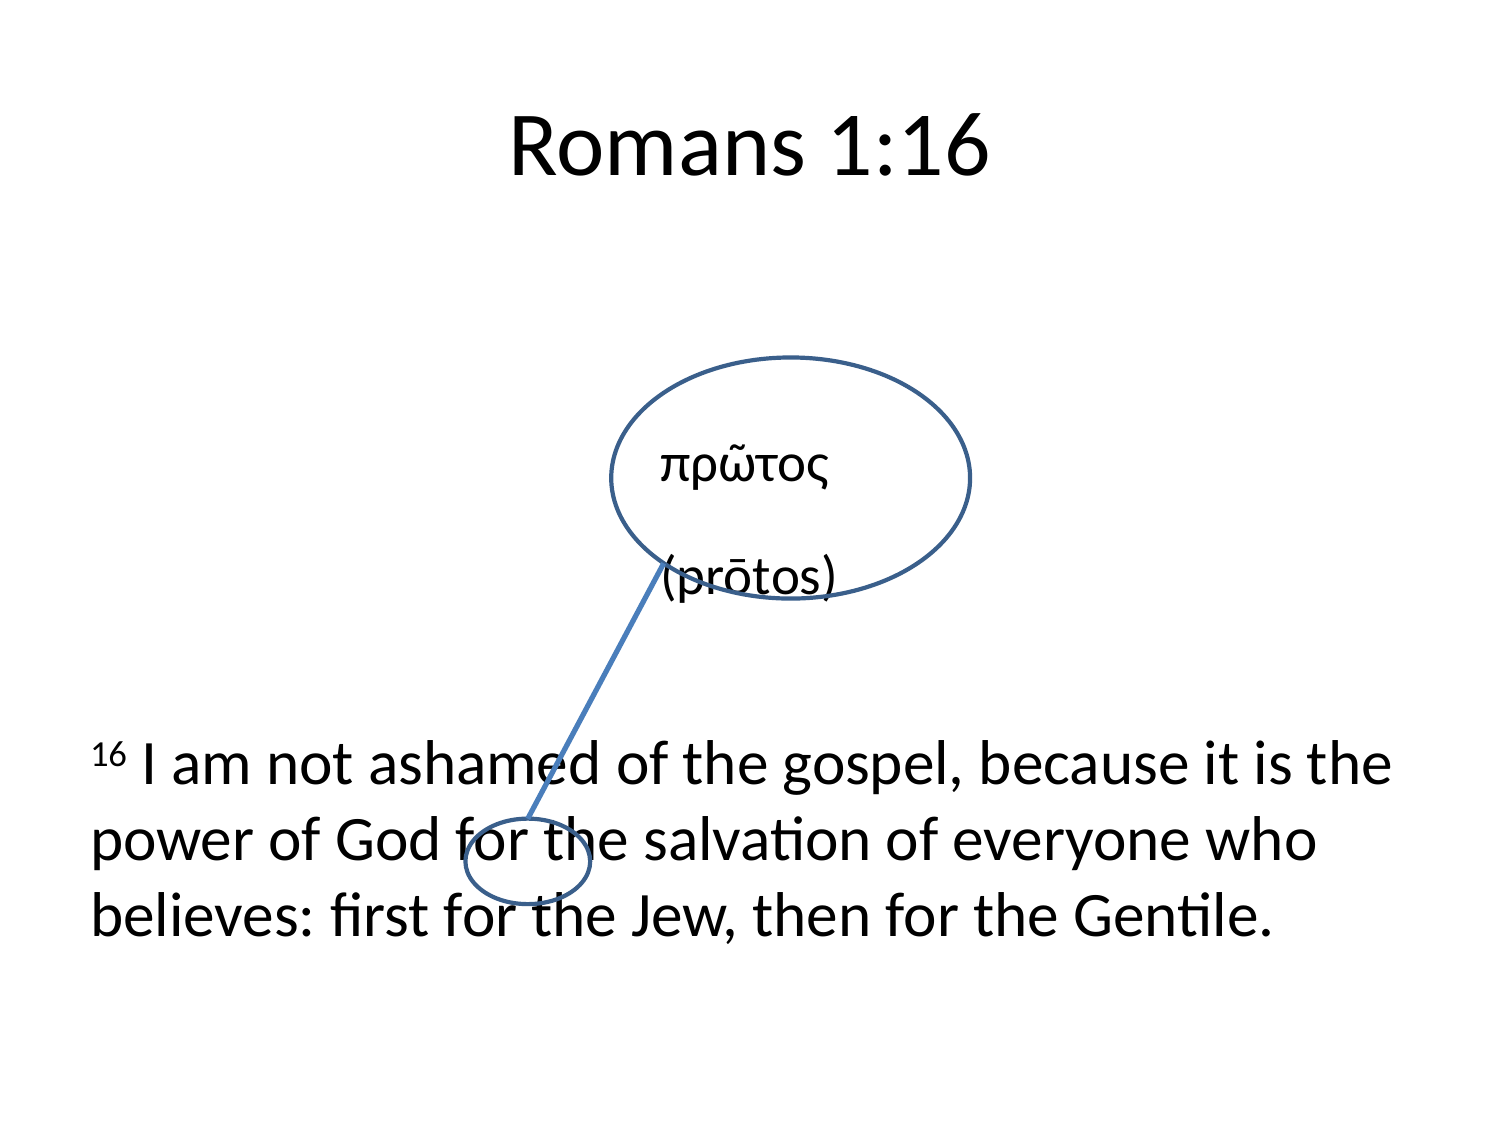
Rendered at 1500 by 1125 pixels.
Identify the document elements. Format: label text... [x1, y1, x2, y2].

title Romans 1:16 [75, 45, 1425, 233]
text_box [609, 355, 973, 601]
list πρῶτος (prōtos) 16 I am not ashamed of the gospel, because it is the power of God for the salvation of everyone who believes: first for the Jew, then for the Gentile. [75, 262, 1425, 1005]
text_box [527, 563, 664, 819]
text_box [463, 816, 593, 907]
